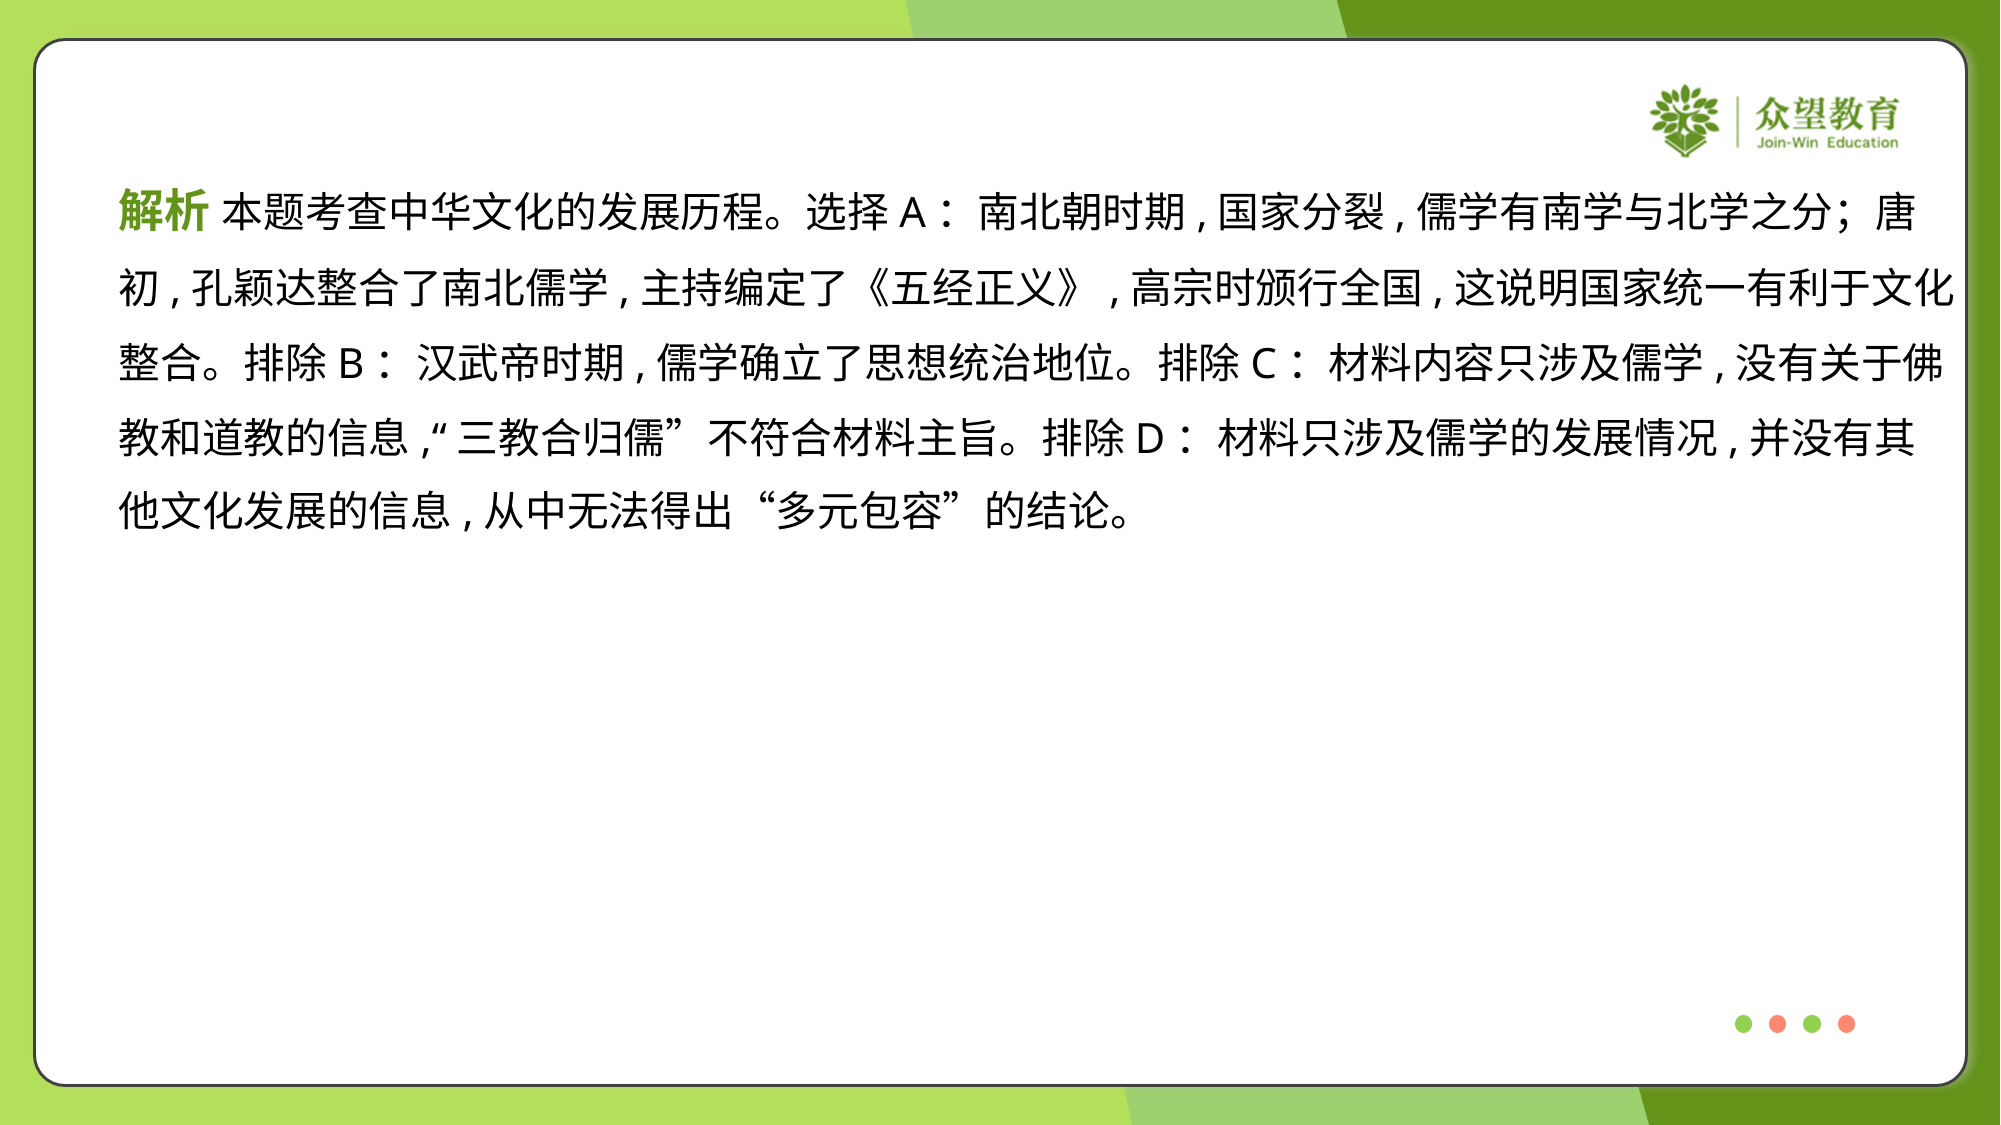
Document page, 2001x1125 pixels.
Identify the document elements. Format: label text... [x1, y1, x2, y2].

picture [0, 0, 2000, 1125]
text_box 解析 本题考查中华文化的发展历程。选择A：南北朝时期,国家分裂,儒学有南学与北学之分；唐 初,孔颖达整合了南北儒学,主持编定了《五经正义》,高宗时颁行全国,这说明国家统一有利于文化 整合。排除B：汉武帝时期,儒学确立了思想统治地位。排除C：材料内容只涉及儒学,没有关于佛 教和道教的信息,“三教合归儒”不符合材料主旨。排除D：材料只涉及儒学的发展情况,并没有其 他文化发展的信息,从中无法得出“多元包容”的结论。 [118, 159, 1883, 527]
